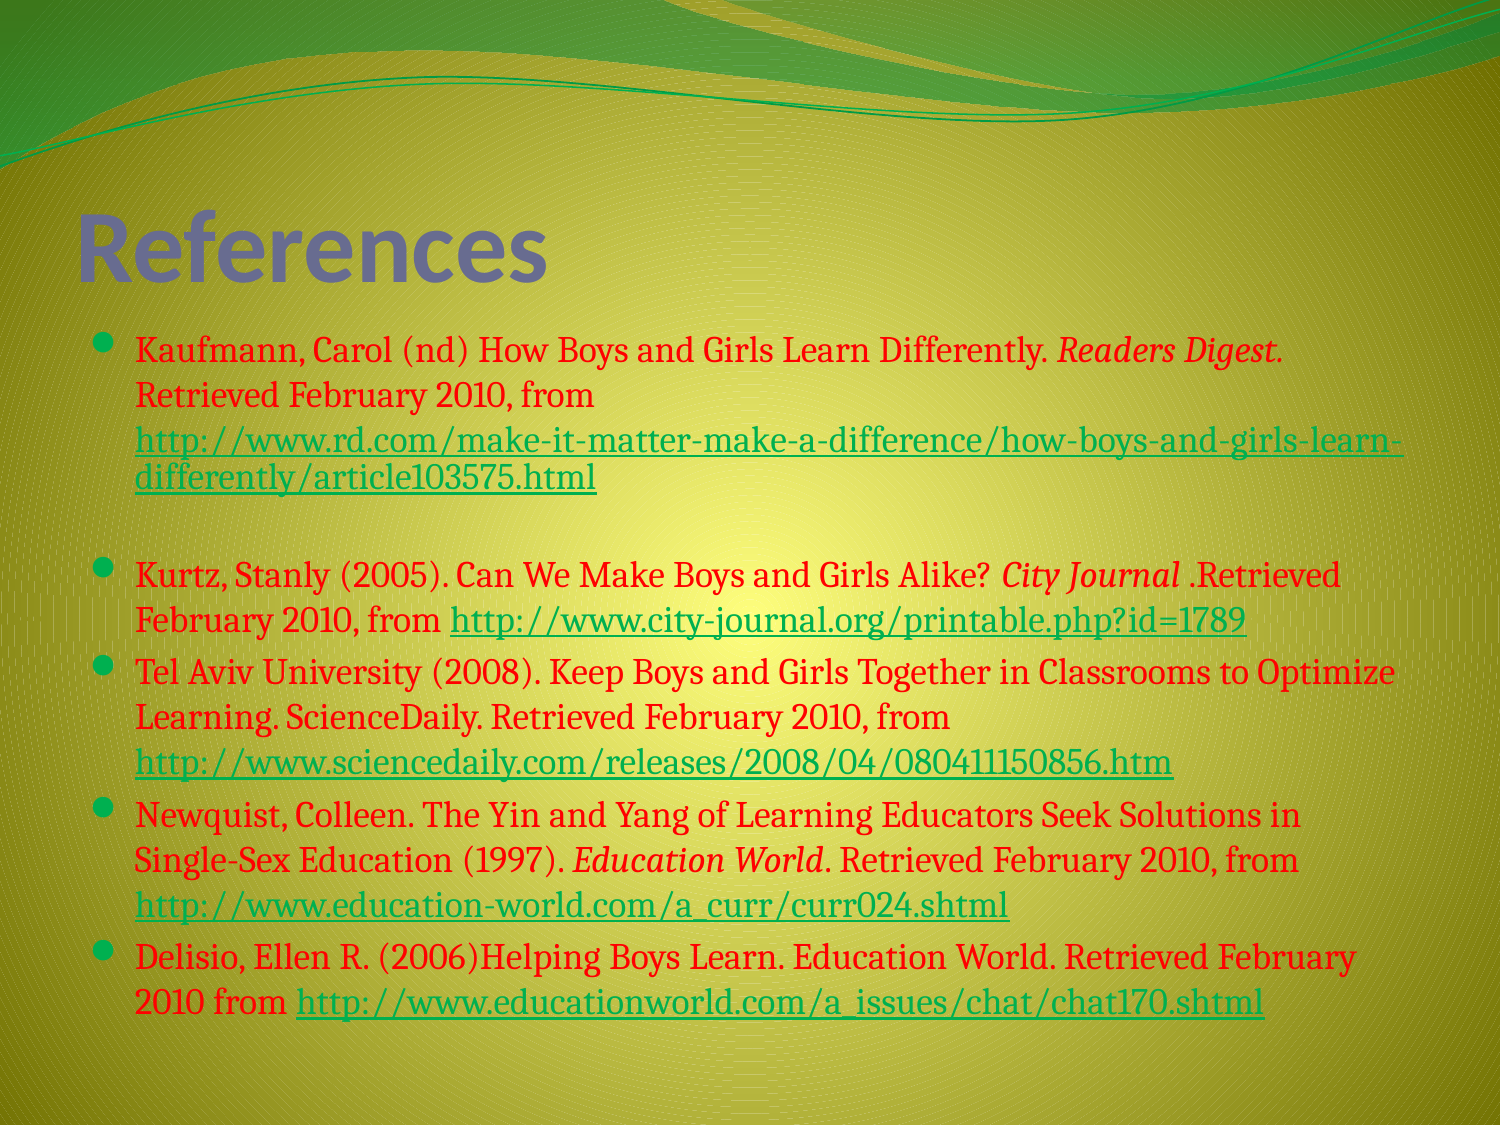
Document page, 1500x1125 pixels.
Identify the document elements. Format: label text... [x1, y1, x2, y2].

title References [75, 115, 1425, 303]
list Kaufmann, Carol (nd) How Boys and Girls Learn Differently. Readers Digest. Retrieved February 2010, from http://www.rd.com/make-it-matter-make-a-difference/how-boys-and-girls-learn-differently/article103575.html Kurtz, Stanly (2005). Can We Make Boys and Girls Alike? City Journal .Retrieved February 2010, from http://www.city-journal.org/printable.php?id=1789 Tel Aviv University (2008). Keep Boys and Girls Together in Classrooms to Optimize Learning. ScienceDaily. Retrieved February 2010, from http://www.sciencedaily.com/releases/2008/04/080411150856.htm Newquist, Colleen. The Yin and Yang of Learning Educators Seek Solutions in Single-Sex Education (1997). Education World. Retrieved February 2010, from http://www.education-world.com/a_curr/curr024.shtml Delisio, Ellen R. (2006)Helping Boys Learn. Education World. Retrieved February 2010 from http://www.educationworld.com/a_issues/chat/chat170.shtml [75, 317, 1425, 1038]
